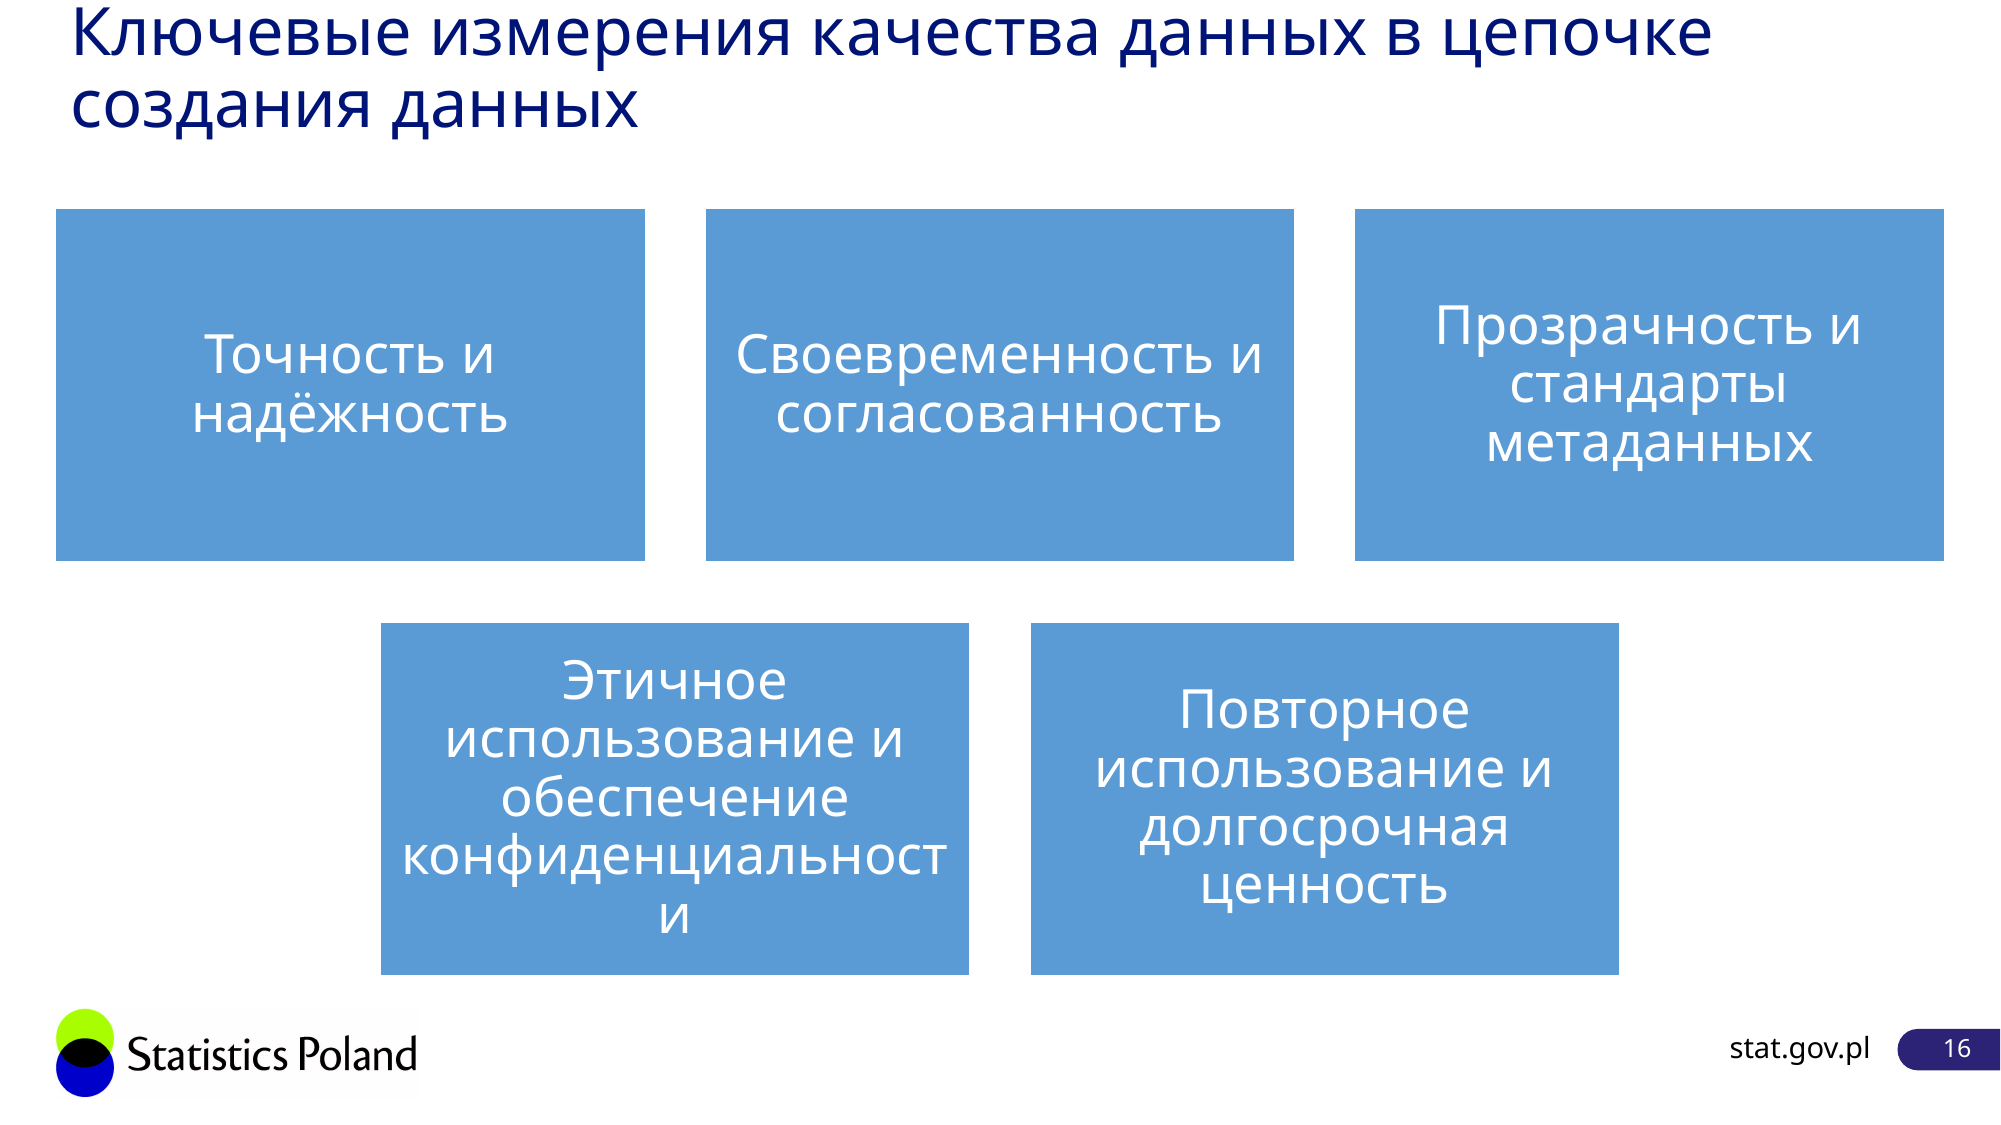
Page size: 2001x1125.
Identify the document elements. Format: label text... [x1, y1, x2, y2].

title Ключевые измерения качества данных в цепочке создания данных [55, 31, 1945, 150]
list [55, 178, 1945, 1006]
picture [55, 1008, 419, 1098]
footer stat.gov.pl [418, 1006, 1886, 1094]
